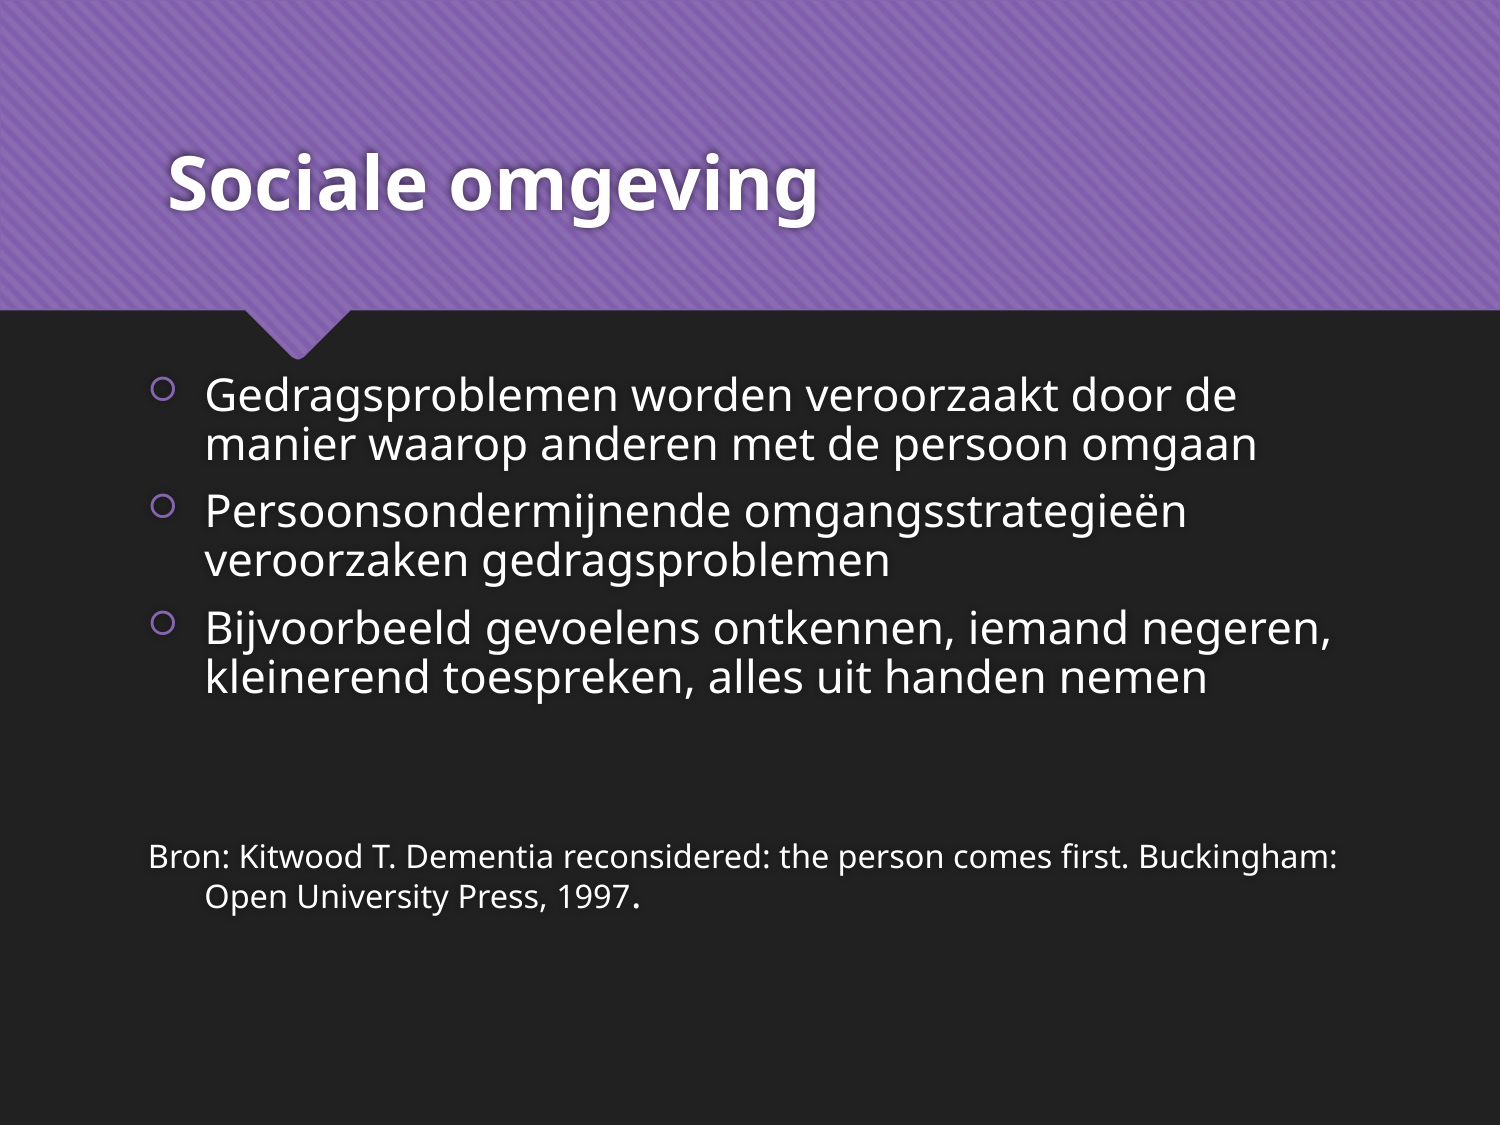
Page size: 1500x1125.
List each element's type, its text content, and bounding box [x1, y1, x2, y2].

list Gedragsproblemen worden veroorzaakt door de manier waarop anderen met de persoon omgaan Persoonsondermijnende omgangsstrategieën veroorzaken gedragsproblemen Bijvoorbeeld gevoelens ontkennen, iemand negeren, kleinerend toespreken, alles uit handen nemen Bron: Kitwood T. Dementia reconsidered: the person comes first. Buckingham: Open University Press, 1997. [132, 364, 1368, 962]
title Sociale omgeving [132, 73, 1368, 233]
